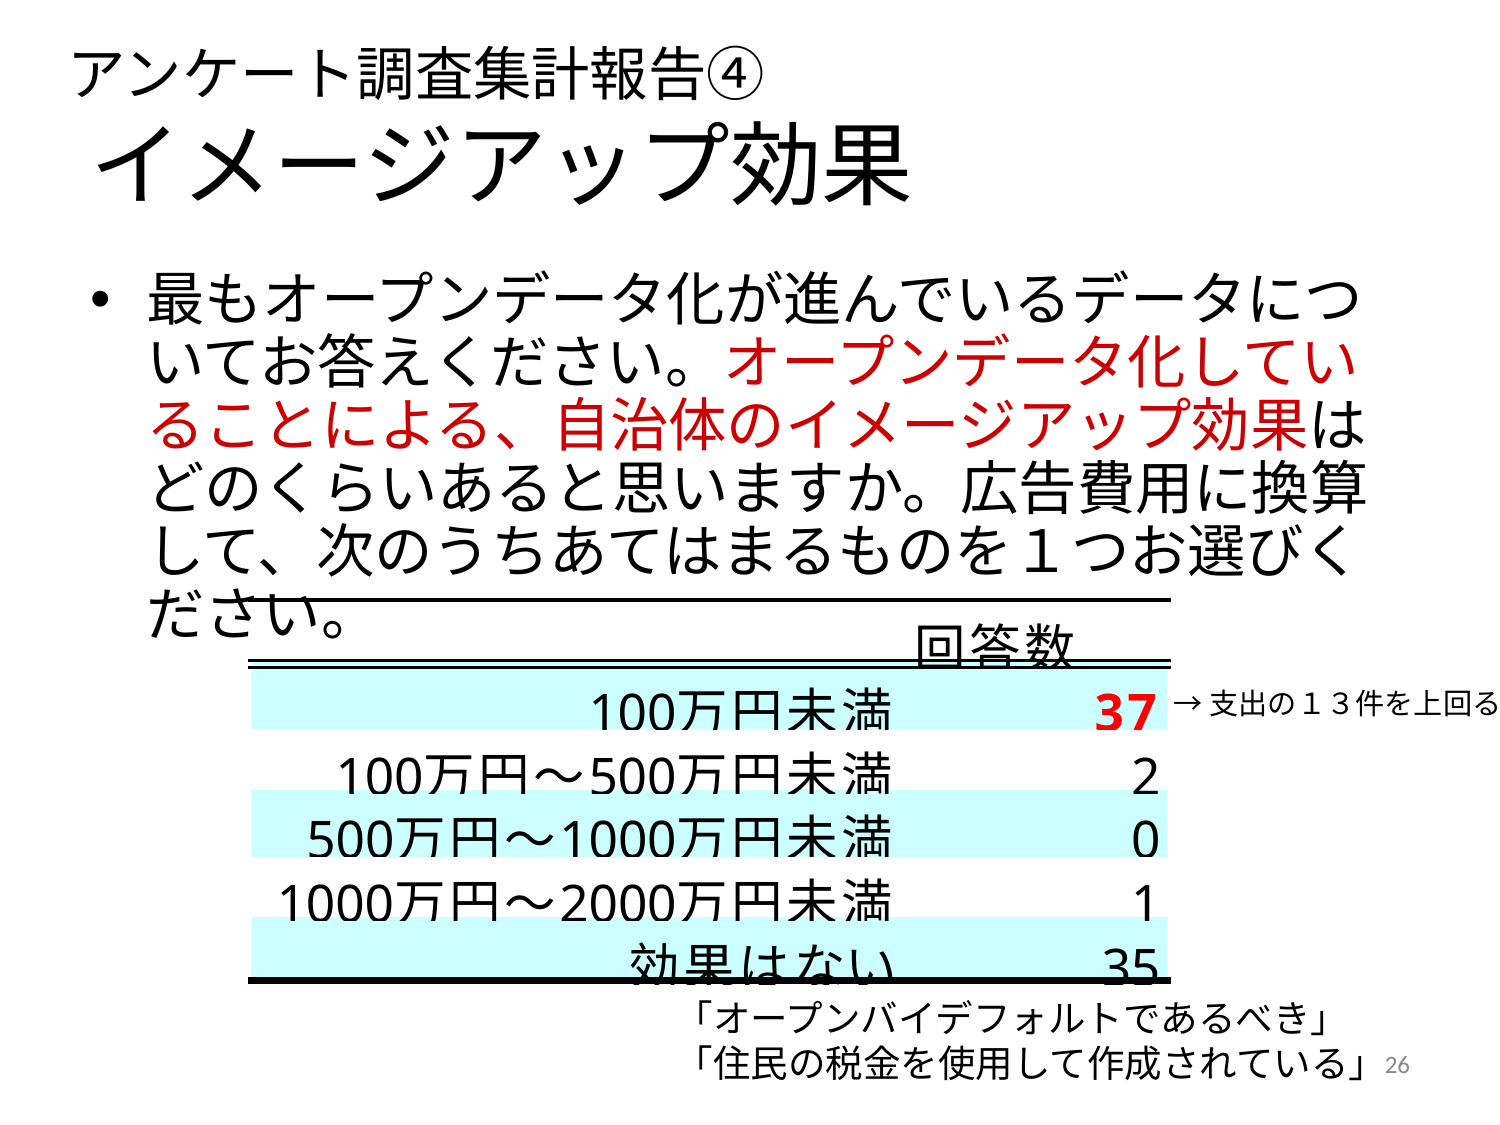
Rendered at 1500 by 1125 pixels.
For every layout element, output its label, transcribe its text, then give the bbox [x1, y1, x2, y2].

list 最もオープンデータ化が進んでいるデータについてお答えください。オープンデータ化していることによる、自治体のイメージアップ効果はどのくらいあると思いますか。広告費用に換算して、次のうちあてはまるものを１つお選びください。 [75, 262, 1425, 622]
text_box 26 [1074, 1024, 1425, 1103]
title イメージアップ効果 [75, 67, 1425, 256]
text_box アンケート調査集計報告④ [53, 19, 999, 126]
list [247, 598, 1176, 989]
text_box 「オープンバイデフォルトであるべき」 「住民の税金を使用して作成されている」 [660, 987, 1401, 1093]
text_box →支出の１３件を上回る [1180, 677, 1500, 728]
